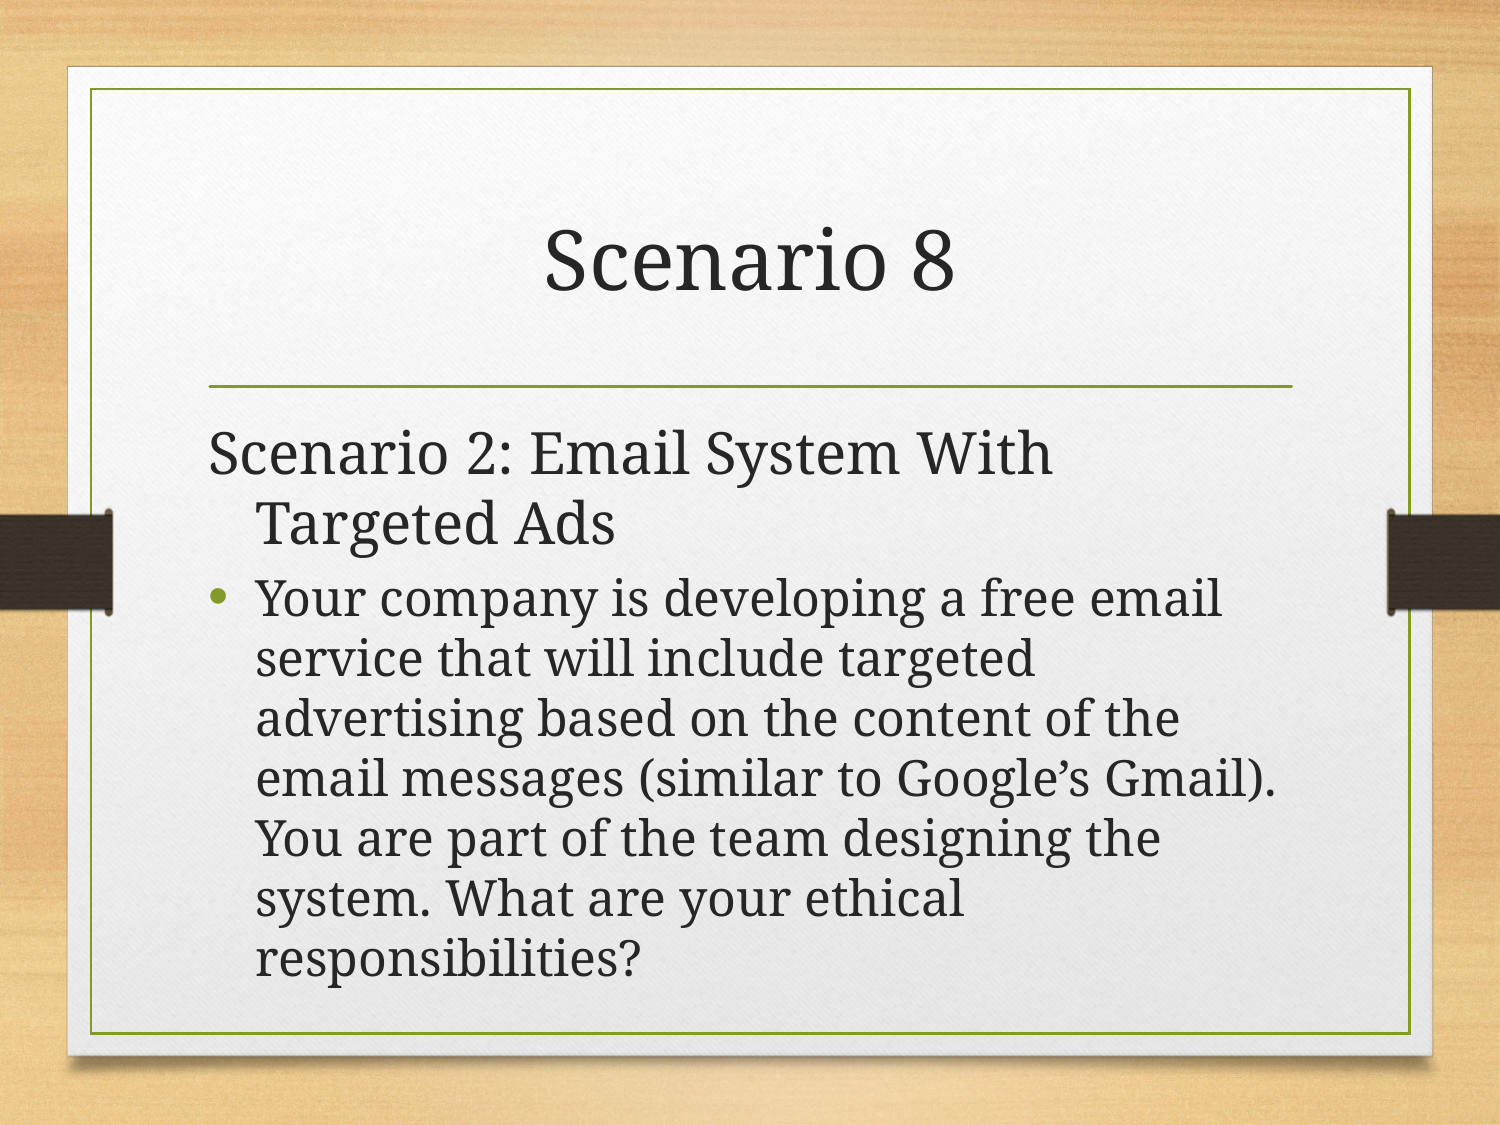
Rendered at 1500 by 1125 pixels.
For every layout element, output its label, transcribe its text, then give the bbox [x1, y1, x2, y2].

list Scenario 2: Email System With Targeted Ads Your company is developing a free email service that will include targeted advertising based on the content of the email messages (similar to Google’s Gmail). You are part of the team designing the system. What are your ethical responsibilities? [193, 408, 1309, 974]
title Scenario 8 [193, 150, 1309, 365]
picture [0, 0, 1500, 1125]
